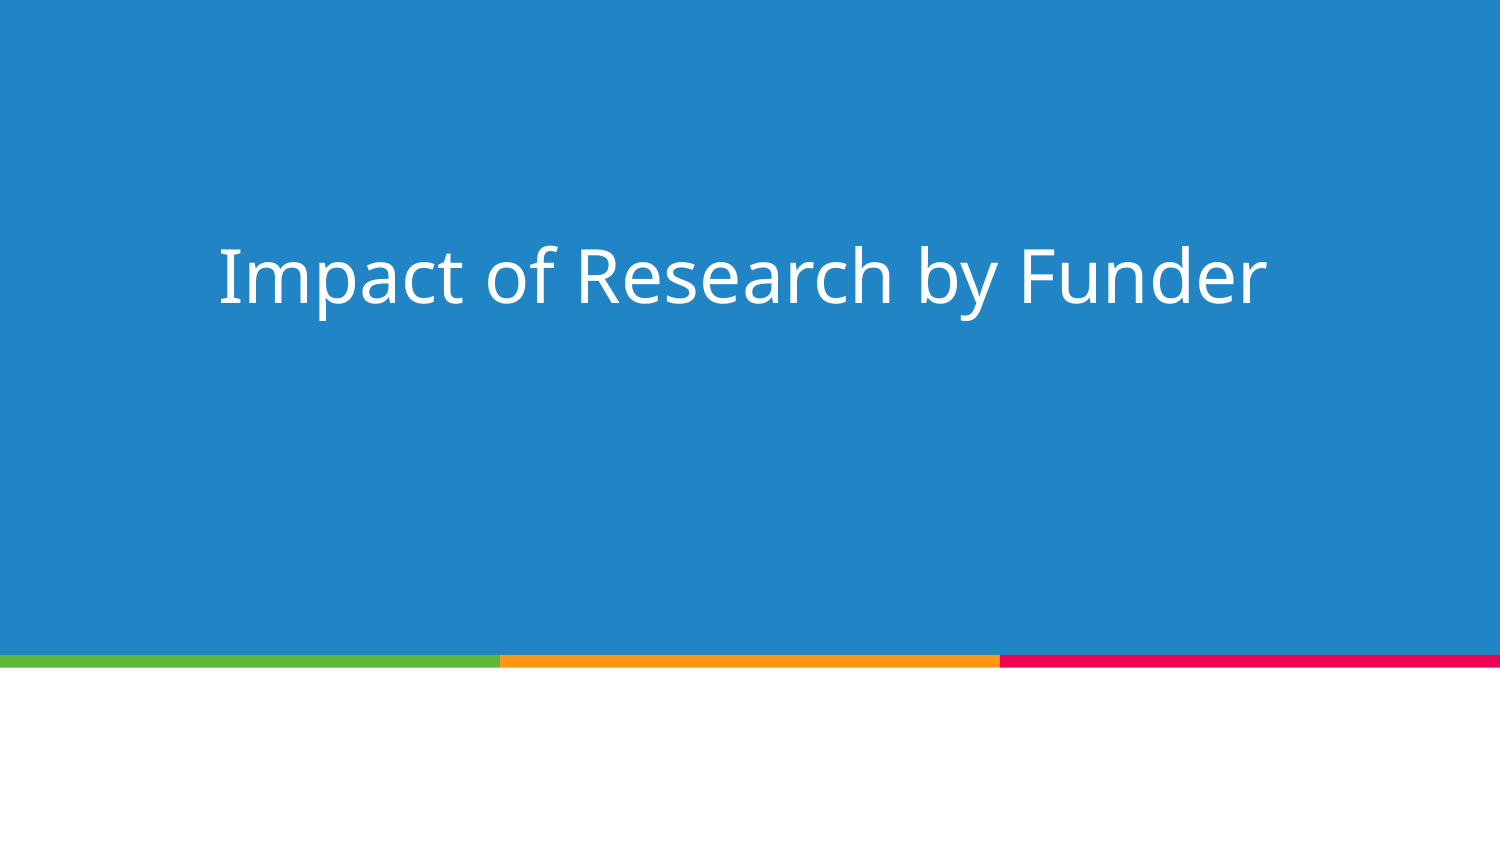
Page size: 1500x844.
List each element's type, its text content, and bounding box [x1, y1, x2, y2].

title Impact of Research by Funder [203, 220, 1297, 334]
